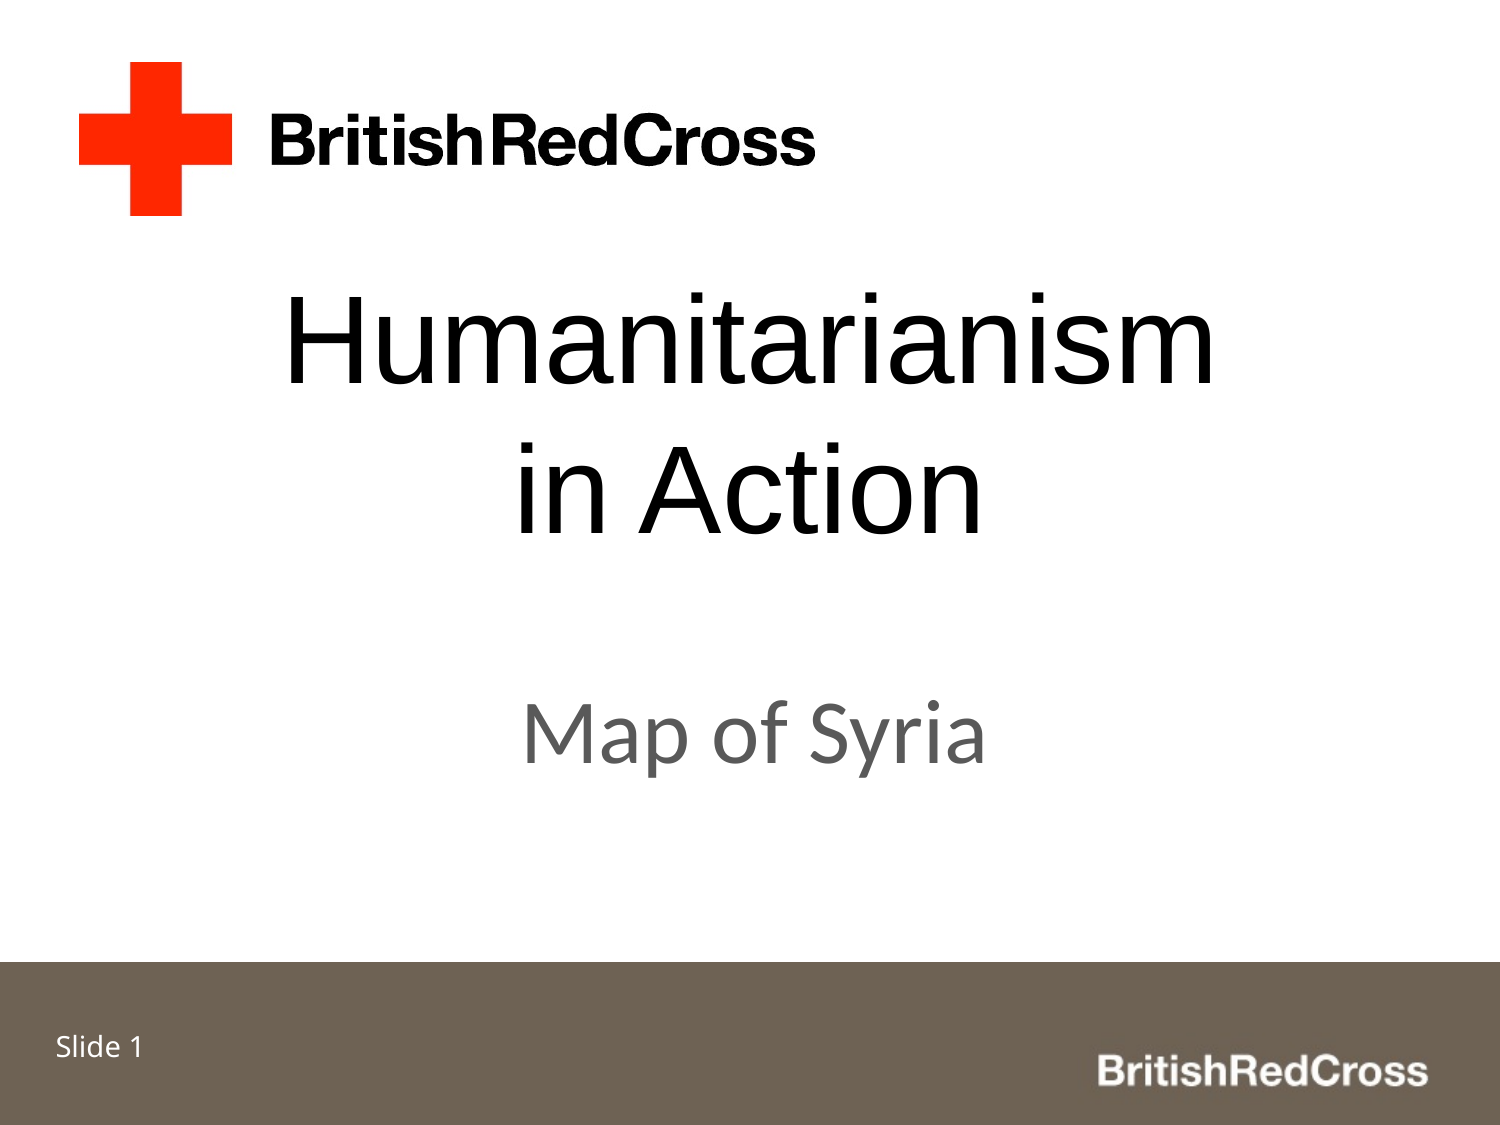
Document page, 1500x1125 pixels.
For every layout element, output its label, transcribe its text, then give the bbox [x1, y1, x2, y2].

text_box Humanitarianism in Action [240, 243, 1260, 573]
picture [78, 62, 826, 216]
text_box Map of Syria [79, 633, 1430, 821]
picture [0, 962, 1500, 1125]
